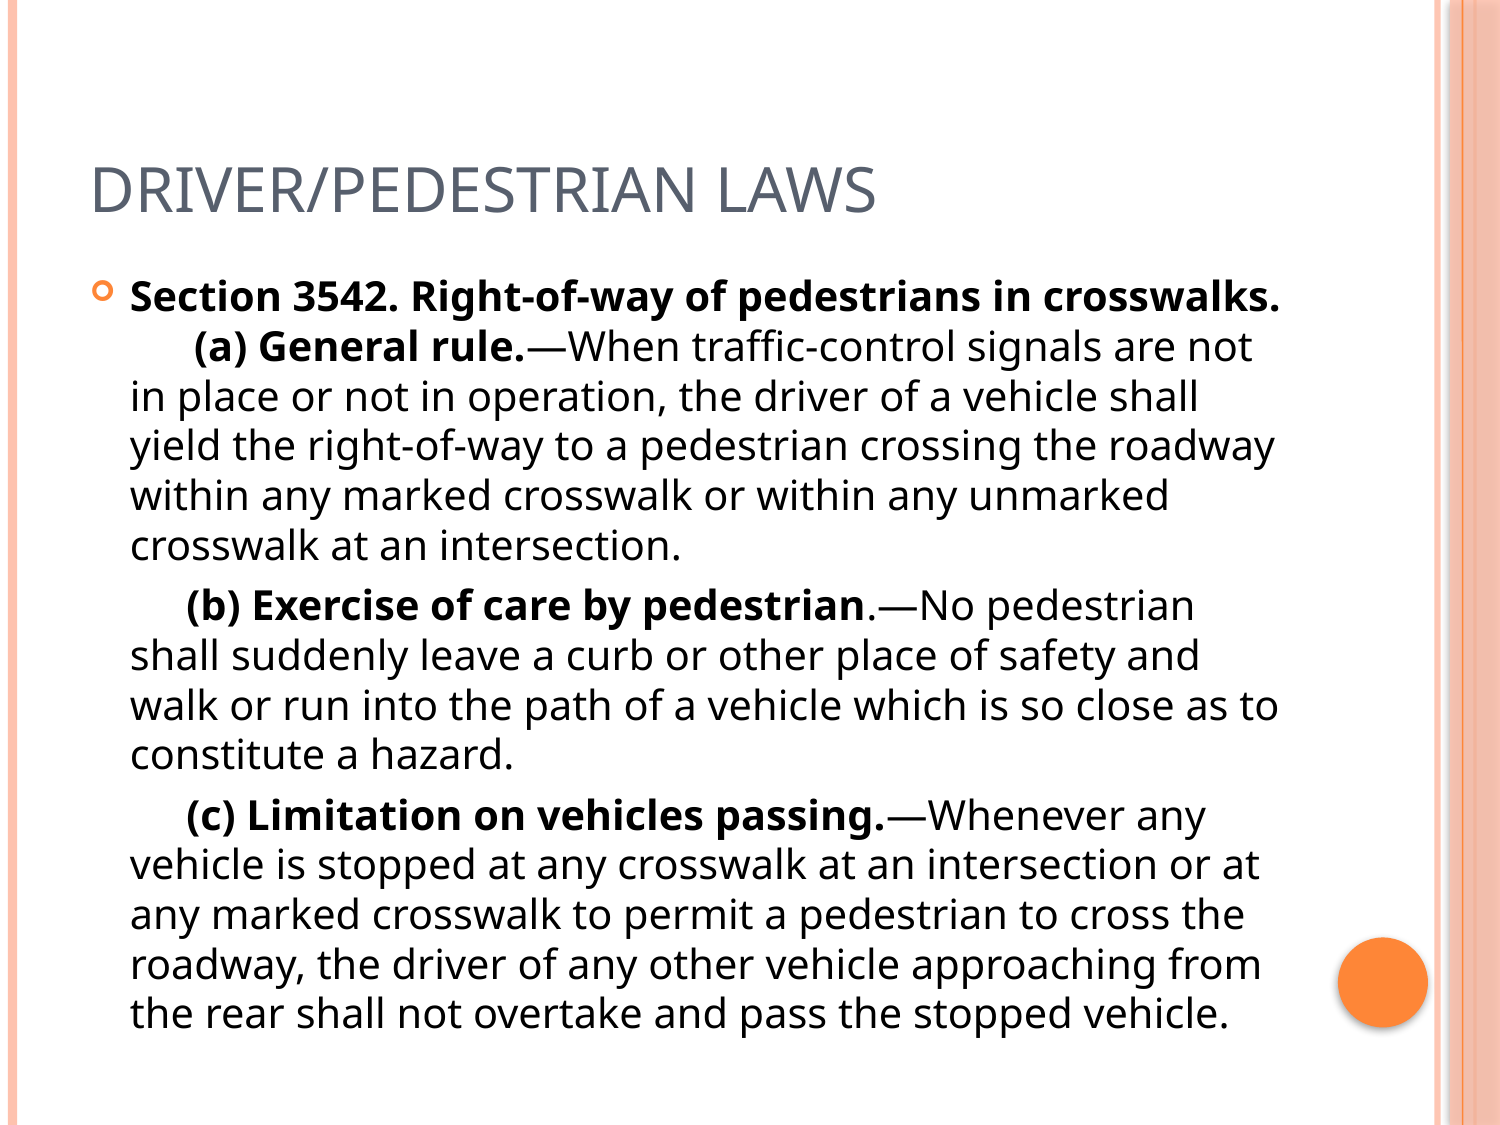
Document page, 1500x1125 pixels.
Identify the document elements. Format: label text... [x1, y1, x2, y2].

list Section 3542. Right-of-way of pedestrians in crosswalks. (a) General rule.—When traffic-control signals are not in place or not in operation, the driver of a vehicle shall yield the right-of-way to a pedestrian crossing the roadway within any marked crosswalk or within any unmarked crosswalk at an intersection. (b) Exercise of care by pedestrian.—No pedestrian shall suddenly leave a curb or other place of safety and walk or run into the path of a vehicle which is so close as to constitute a hazard. (c) Limitation on vehicles passing.—Whenever any vehicle is stopped at any crosswalk at an intersection or at any marked crosswalk to permit a pedestrian to cross the roadway, the driver of any other vehicle approaching from the rear shall not overtake and pass the stopped vehicle. [75, 262, 1300, 1062]
title Driver/Pedestrian Laws [75, 45, 1300, 233]
